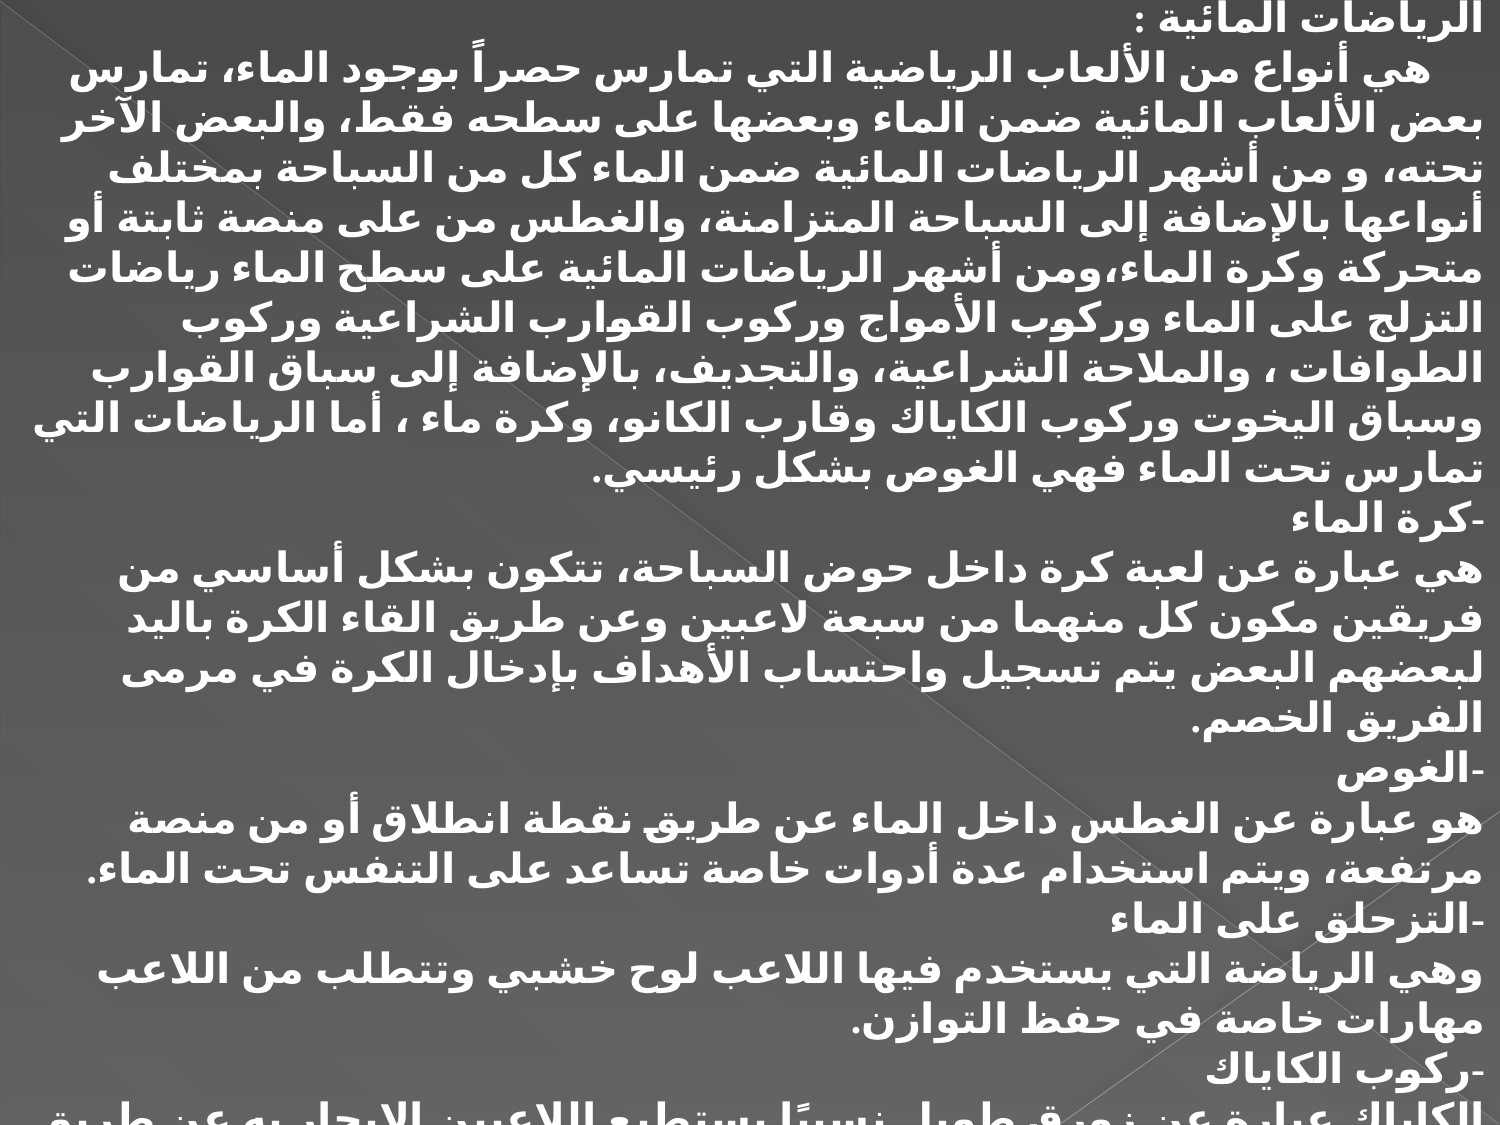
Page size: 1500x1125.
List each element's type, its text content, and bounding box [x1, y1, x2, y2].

text_box الرياضات المائية : هي أنواع من الألعاب الرياضية التي تمارس حصراً بوجود الماء، تمارس بعض الألعاب المائية ضمن الماء وبعضها على سطحه فقط، والبعض الآخر تحته، و من أشهر الرياضات المائية ضمن الماء كل من السباحة بمختلف أنواعها بالإضافة إلى السباحة المتزامنة، والغطس من على منصة ثابتة أو متحركة وكرة الماء،ومن أشهر الرياضات المائية على سطح الماء رياضات التزلج على الماء وركوب الأمواج وركوب القوارب الشراعية وركوب الطوافات ، والملاحة الشراعية، والتجديف، بالإضافة إلى سباق القوارب وسباق اليخوت وركوب الكاياك وقارب الكانو، وكرة ماء ، أما الرياضات التي تمارس تحت الماء فهي الغوص بشكل رئيسي. - كرة الماء هي عبارة عن لعبة كرة داخل حوض السباحة، تتكون بشكل أساسي من فريقين مكون كل منهما من سبعة لاعبين وعن طريق القاء الكرة باليد لبعضهم البعض يتم تسجيل واحتساب الأهداف بإدخال الكرة في مرمى الفريق الخصم. - الغوص هو عبارة عن الغطس داخل الماء عن طريق نقطة انطلاق أو من منصة مرتفعة، ويتم استخدام عدة أدوات خاصة تساعد على التنفس تحت الماء. - التزحلق على الماء وهي الرياضة التي يستخدم فيها اللاعب لوح خشبي وتتطلب من اللاعب مهارات خاصة في حفظ التوازن. - ركوب الكاياك الكاياك عبارة عن زورق طويل نسبيًا يستطيع اللاعبين الإبحار به عن طريق التجديف، ويمكن أن يسبح في الأنهار العذبة الهادئة أو في الشلالات العاتية. - التجديف رياضة تتكون من سباق السرعة في خط مستقيم على مسافة أقصاها 2000 متر. تجري سباقات هذا النوع من الرياضة في المياه الهادئة في قوارب مصممة لهذا الغرض. [0, 0, 1500, 1125]
